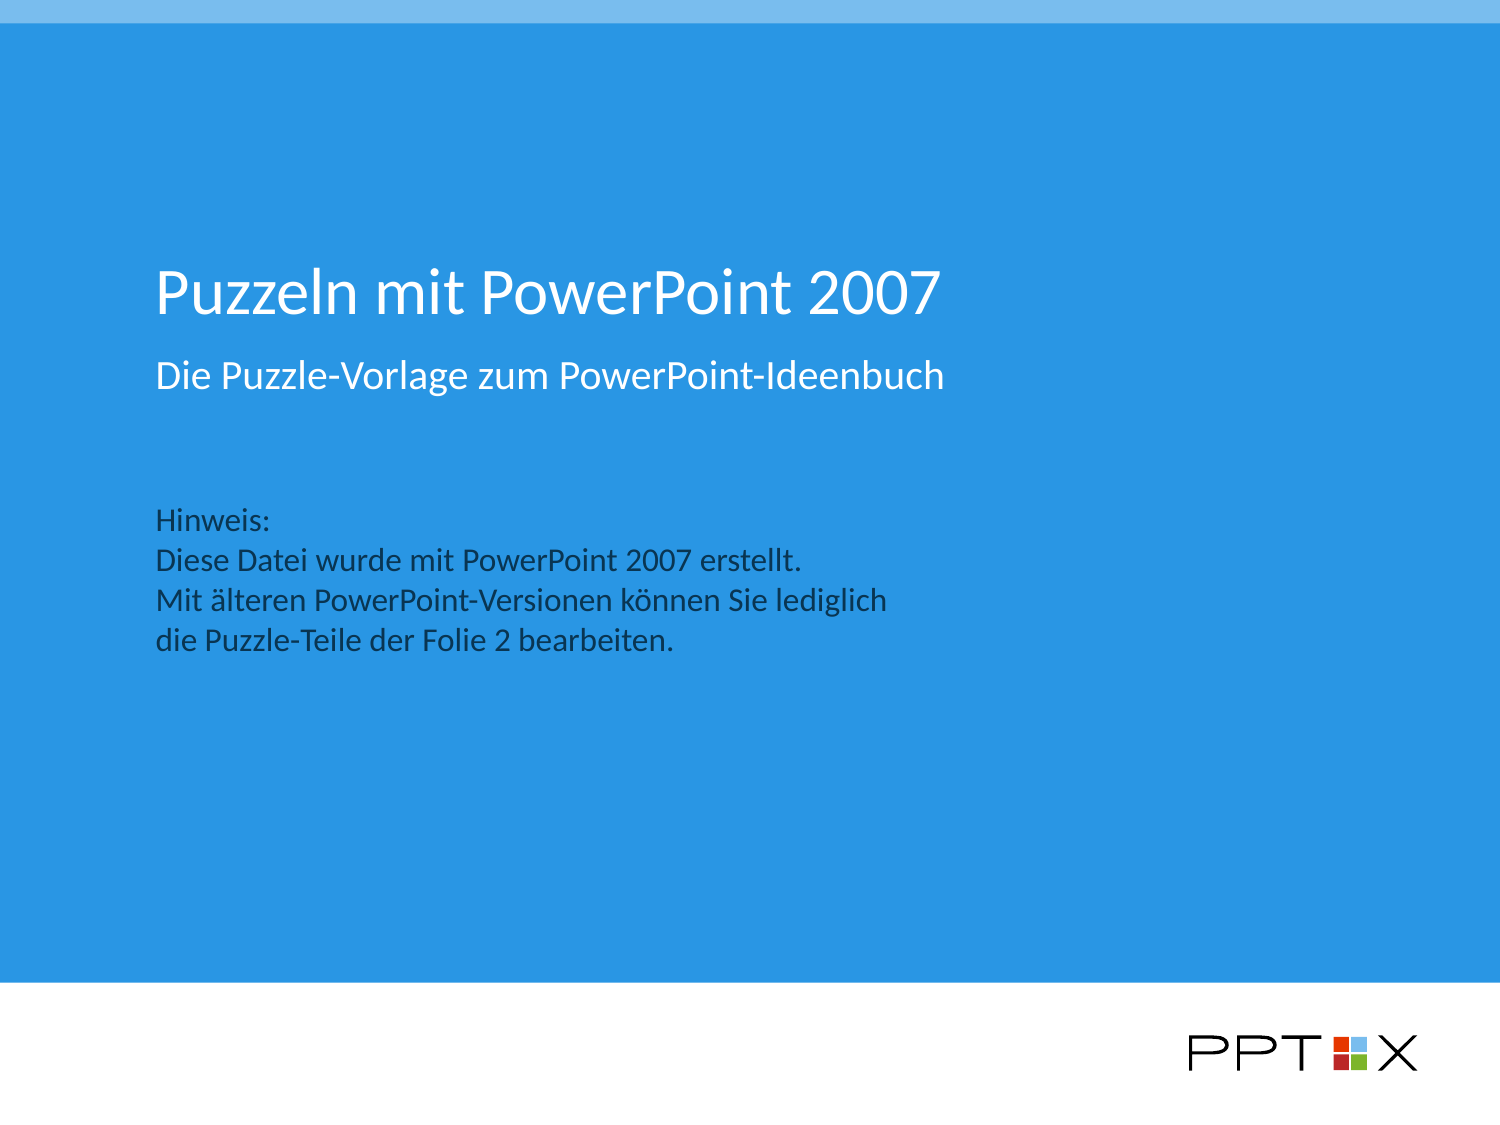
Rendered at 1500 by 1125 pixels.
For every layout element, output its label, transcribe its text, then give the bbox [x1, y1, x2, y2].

title Puzzeln mit PowerPoint 2007 [140, 164, 1117, 336]
subtitle Die Puzzle-Vorlage zum PowerPoint-Ideenbuch Hinweis: Diese Datei wurde mit PowerPoint 2007 erstellt. Mit älteren PowerPoint-Versionen können Sie lediglich die Puzzle-Teile der Folie 2 bearbeiten. [140, 340, 1114, 809]
